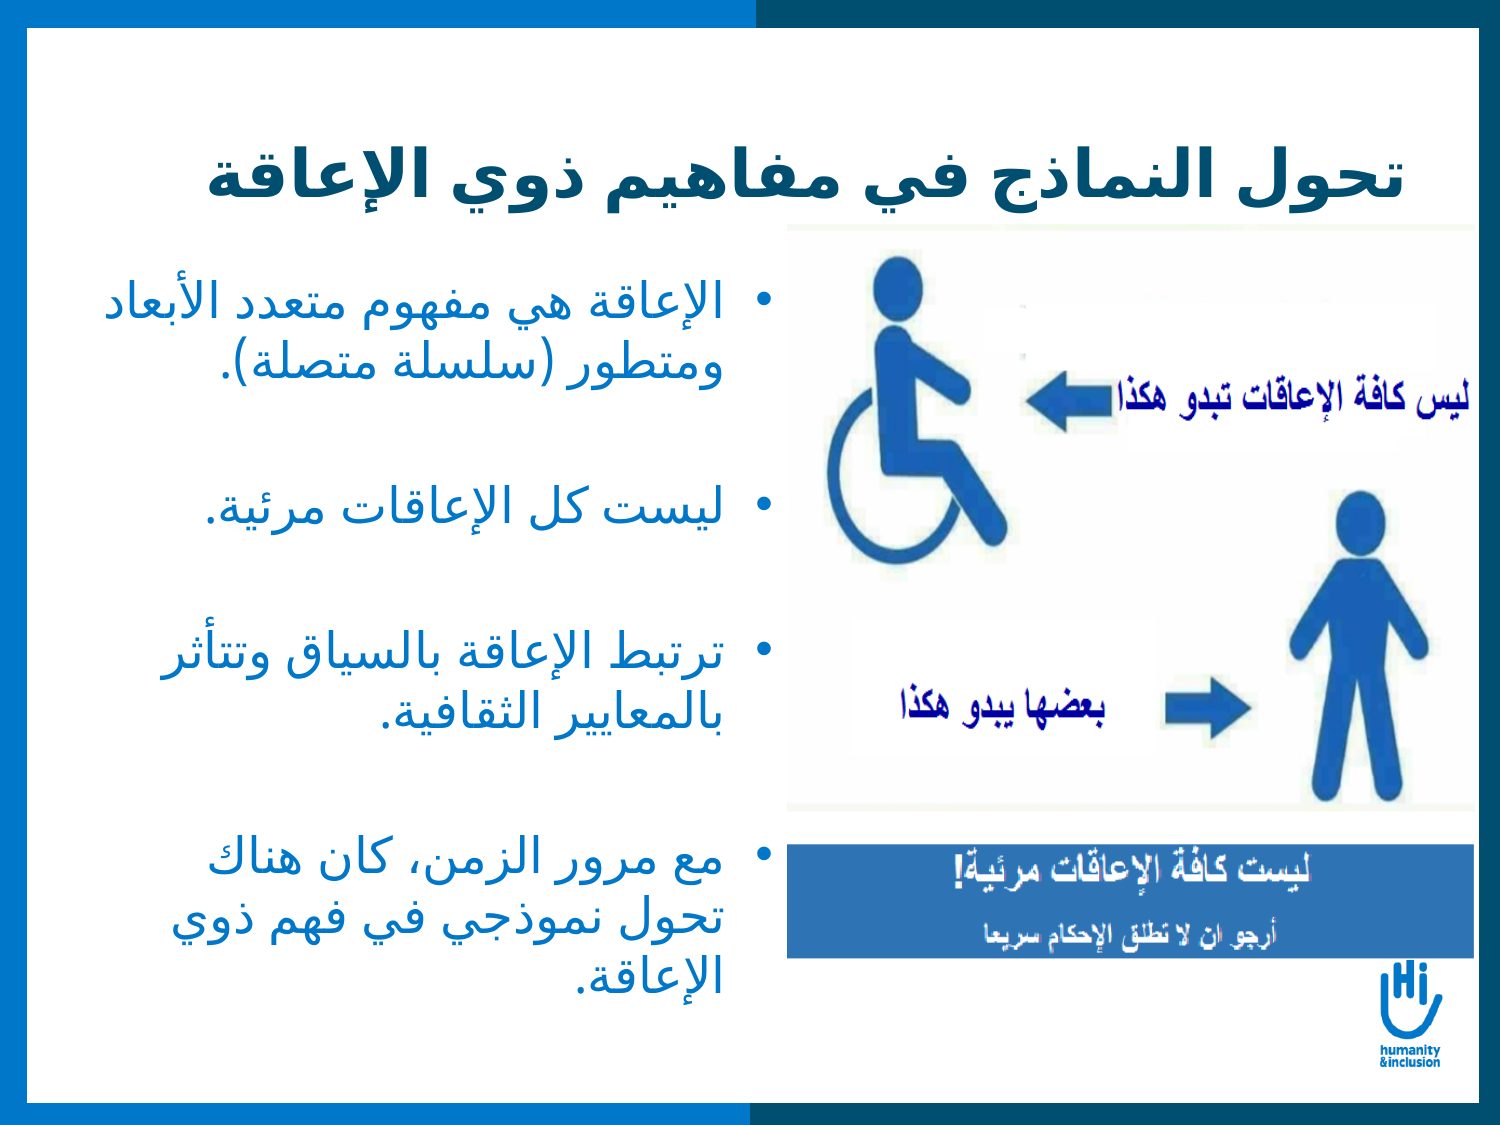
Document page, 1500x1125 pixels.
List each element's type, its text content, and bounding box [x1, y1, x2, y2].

picture [787, 224, 1476, 1078]
text_box الإعاقة هي مفهوم متعدد الأبعاد ومتطور (سلسلة متصلة). ليست كل الإعاقات مرئية. ترتبط الإعاقة بالسياق وتتأثر بالمعايير الثقافية. مع مرور الزمن، كان هناك تحول نموذجي في فهم ذوي الإعاقة. [78, 261, 788, 1011]
title تحول النماذج في مفاهيم ذوي الإعاقة [78, 80, 1420, 261]
